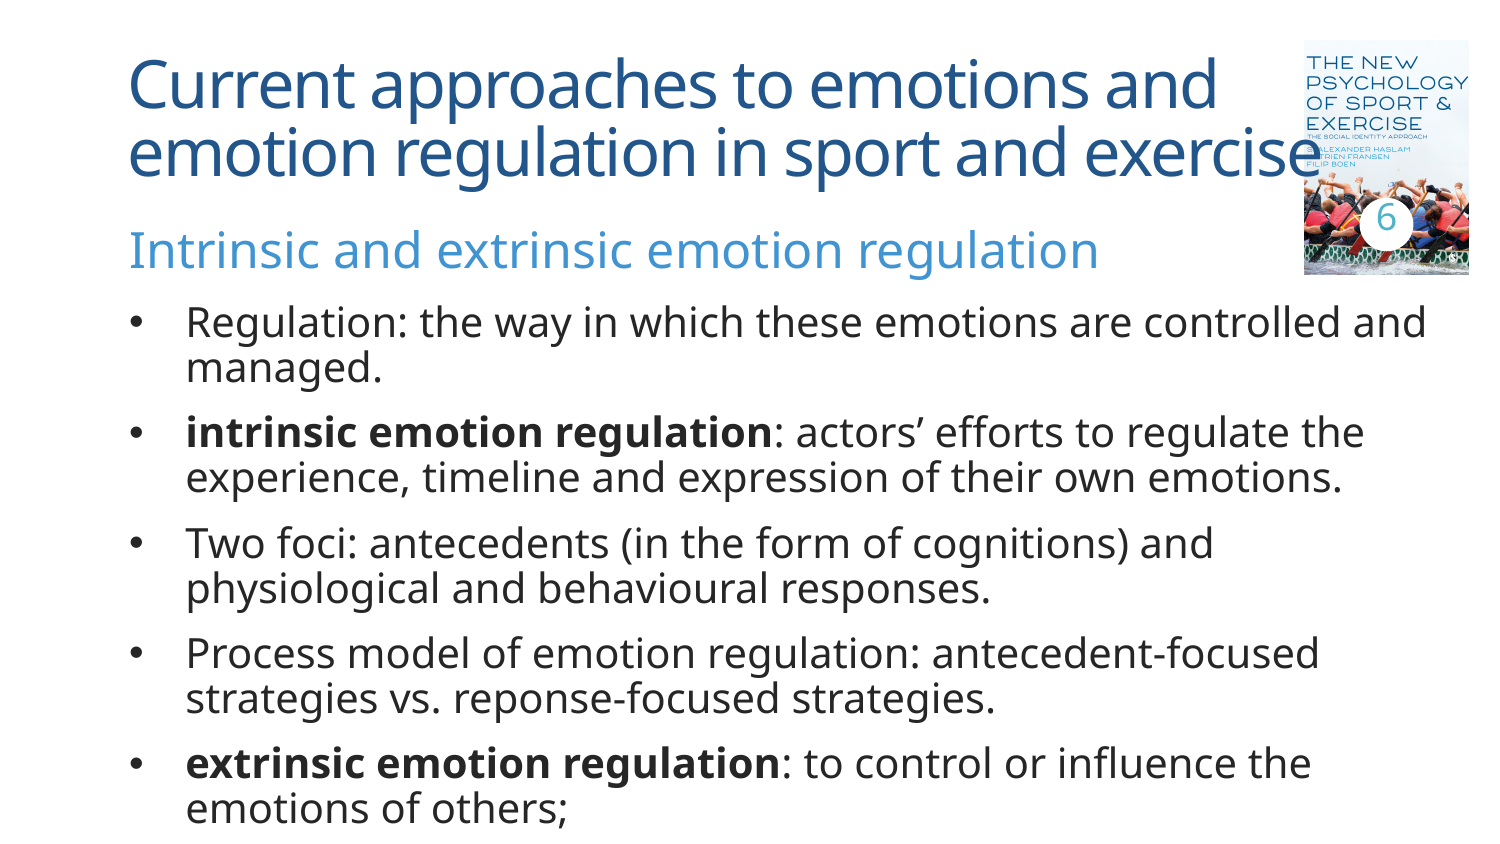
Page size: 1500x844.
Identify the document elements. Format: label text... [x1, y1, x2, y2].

picture [1304, 40, 1469, 275]
picture [1304, 133, 1344, 220]
slide_number 6 [1344, 79, 1429, 252]
title Current approaches to emotions and emotion regulation in sport and exercise [112, 46, 1388, 133]
list Regulation: the way in which these emotions are controlled and managed. intrinsic emotion regulation: actors’ efforts to regulate the experience, timeline and expression of their own emotions. Two foci: antecedents (in the form of cognitions) and physiological and behavioural responses. Process model of emotion regulation: antecedent-focused strategies vs. reponse-focused strategies. extrinsic emotion regulation: to control or influence the emotions of others; [114, 293, 1458, 844]
text_box Intrinsic and extrinsic emotion regulation [114, 220, 1390, 306]
